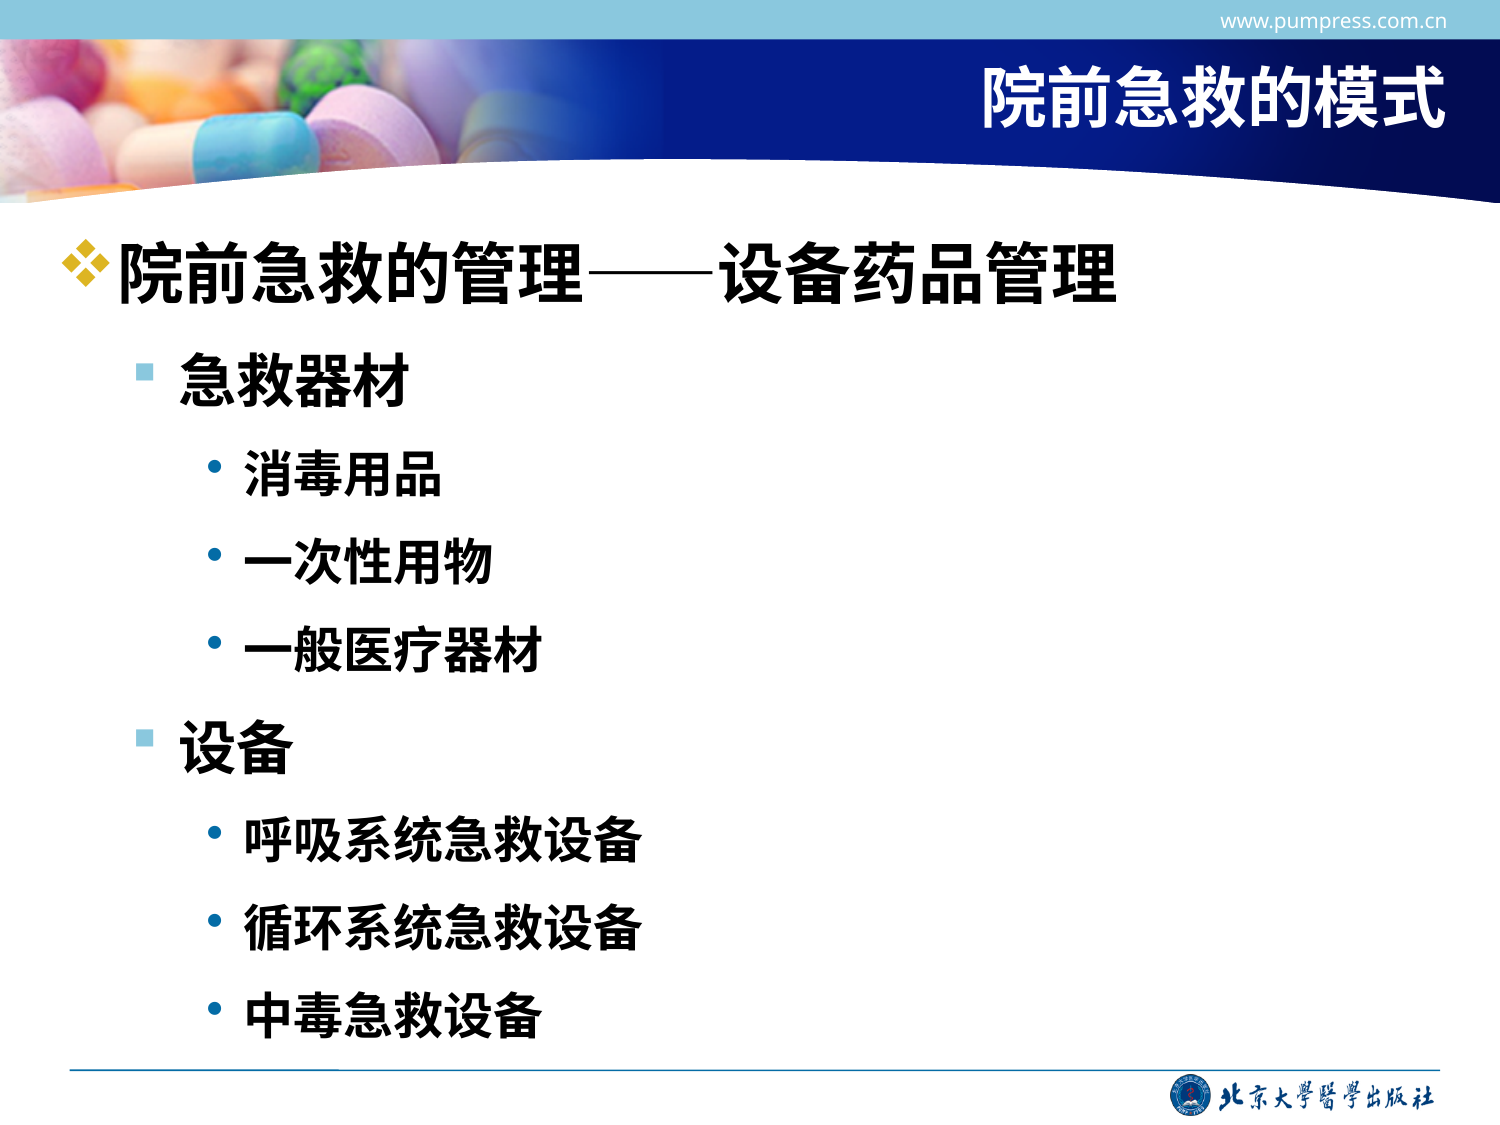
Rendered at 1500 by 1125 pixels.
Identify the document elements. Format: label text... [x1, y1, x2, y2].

list 院前急救的管理——设备药品管理 急救器材 消毒用品 一次性用物 一般医疗器材 设备 呼吸系统急救设备 循环系统急救设备 中毒急救设备 [41, 184, 1454, 943]
slide_number www.pumpress.com.cn [1024, 0, 1463, 38]
title 院前急救的模式 [137, 50, 1463, 143]
picture [1170, 1074, 1436, 1118]
picture [0, 40, 1500, 203]
